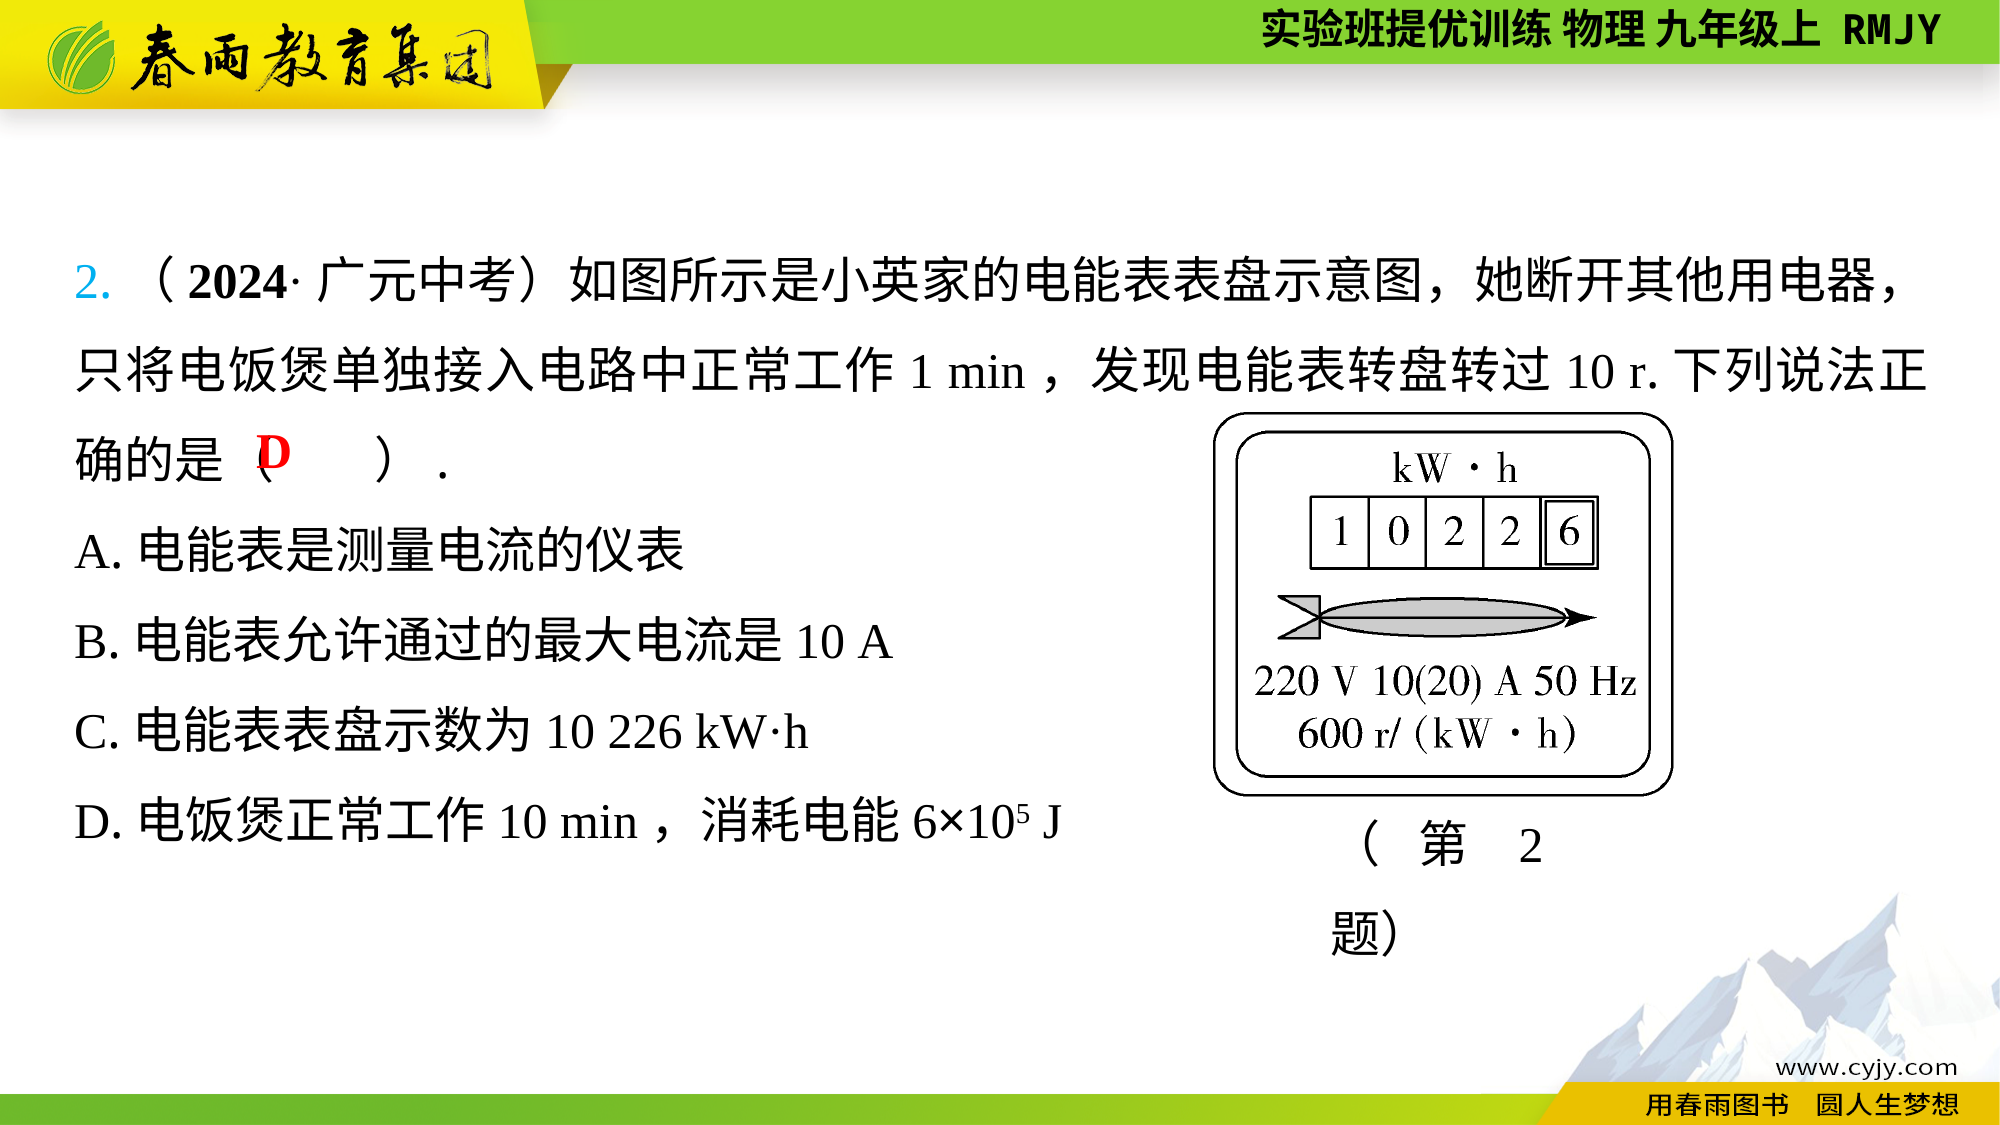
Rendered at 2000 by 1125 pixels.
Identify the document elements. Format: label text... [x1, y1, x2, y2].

text_box D [241, 411, 308, 487]
list 2.（2024·广元中考）如图所示是小英家的电能表表盘示意图，她断开其他用电器，只将电饭煲单独接入电路中正常工作1 min，发现电能表转盘转过10 r.下列说法正确的是（ ）. A.电能表是测量电流的仪表 B.电能表允许通过的最大电流是10 A C.电能表表盘示数为10 226 kW·h D.电饭煲正常工作10 min，消耗电能6×105 J [59, 211, 1944, 851]
picture [0, 0, 2000, 1125]
text_box （第2题） [1315, 805, 1571, 881]
